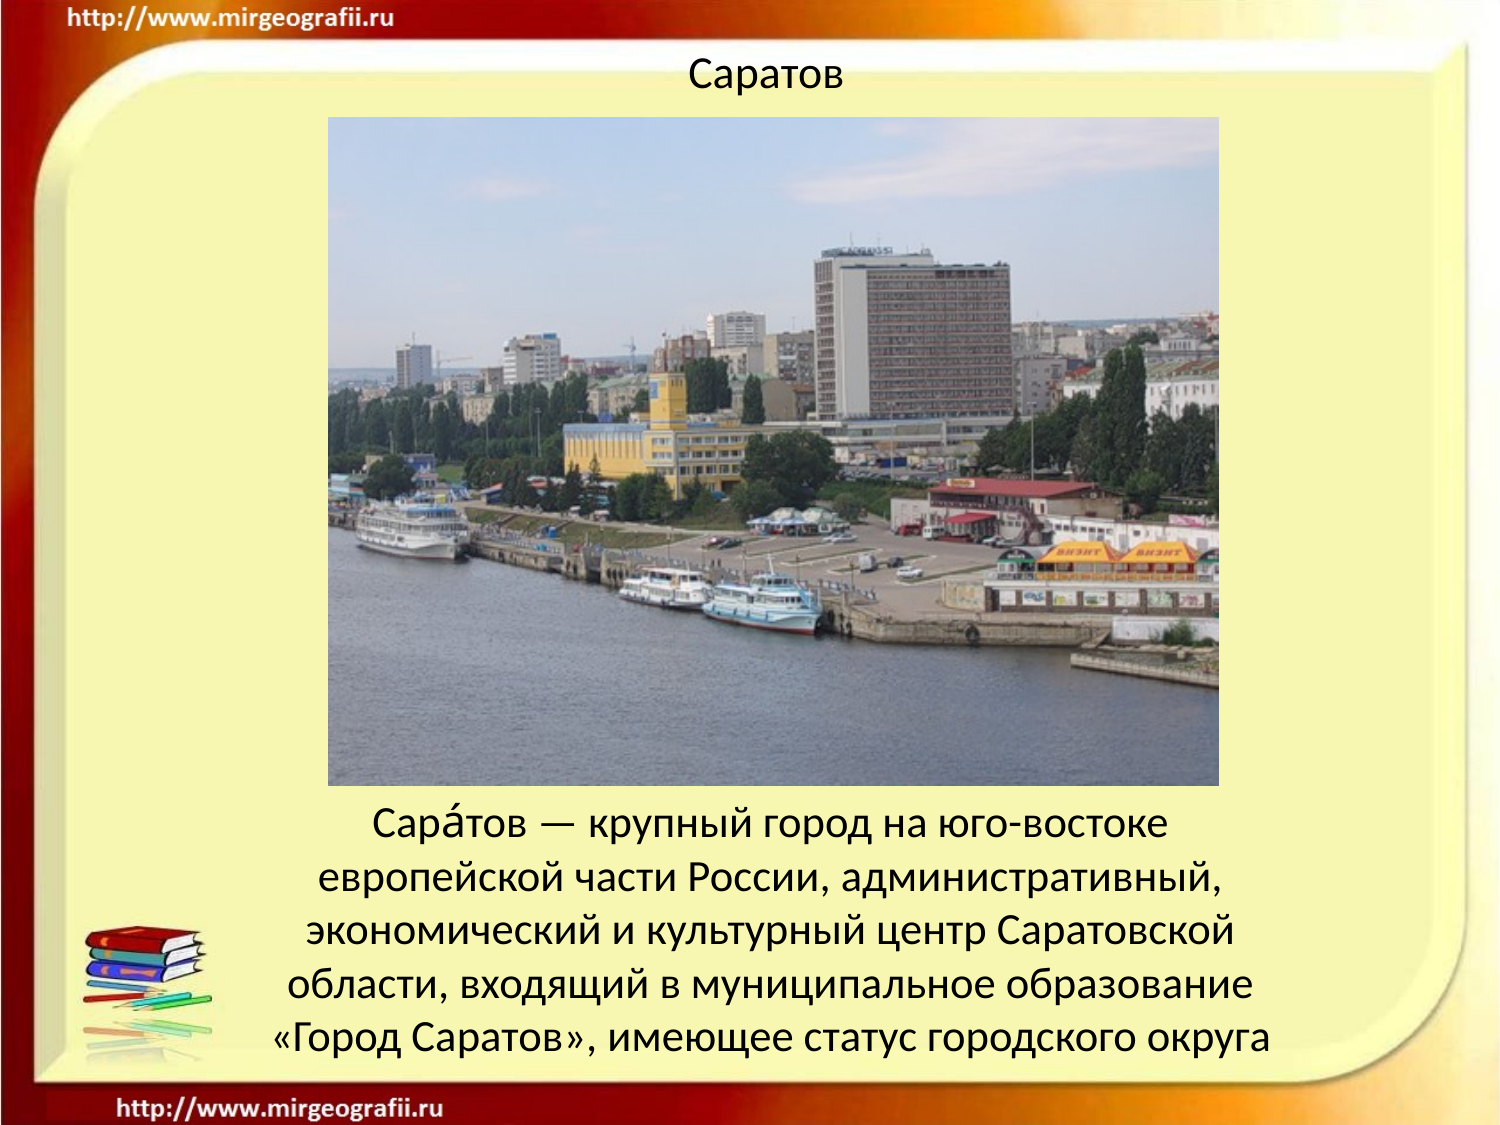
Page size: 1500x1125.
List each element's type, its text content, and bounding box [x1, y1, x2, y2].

title Саратов [128, 35, 1404, 106]
subtitle Сара́тов — крупный город на юго-востоке европейской части России, административный, экономический и культурный центр Саратовской области, входящий в муниципальное образование «Город Саратов», имеющее статус городского округа [246, 785, 1297, 1073]
picture [0, 0, 1500, 1125]
